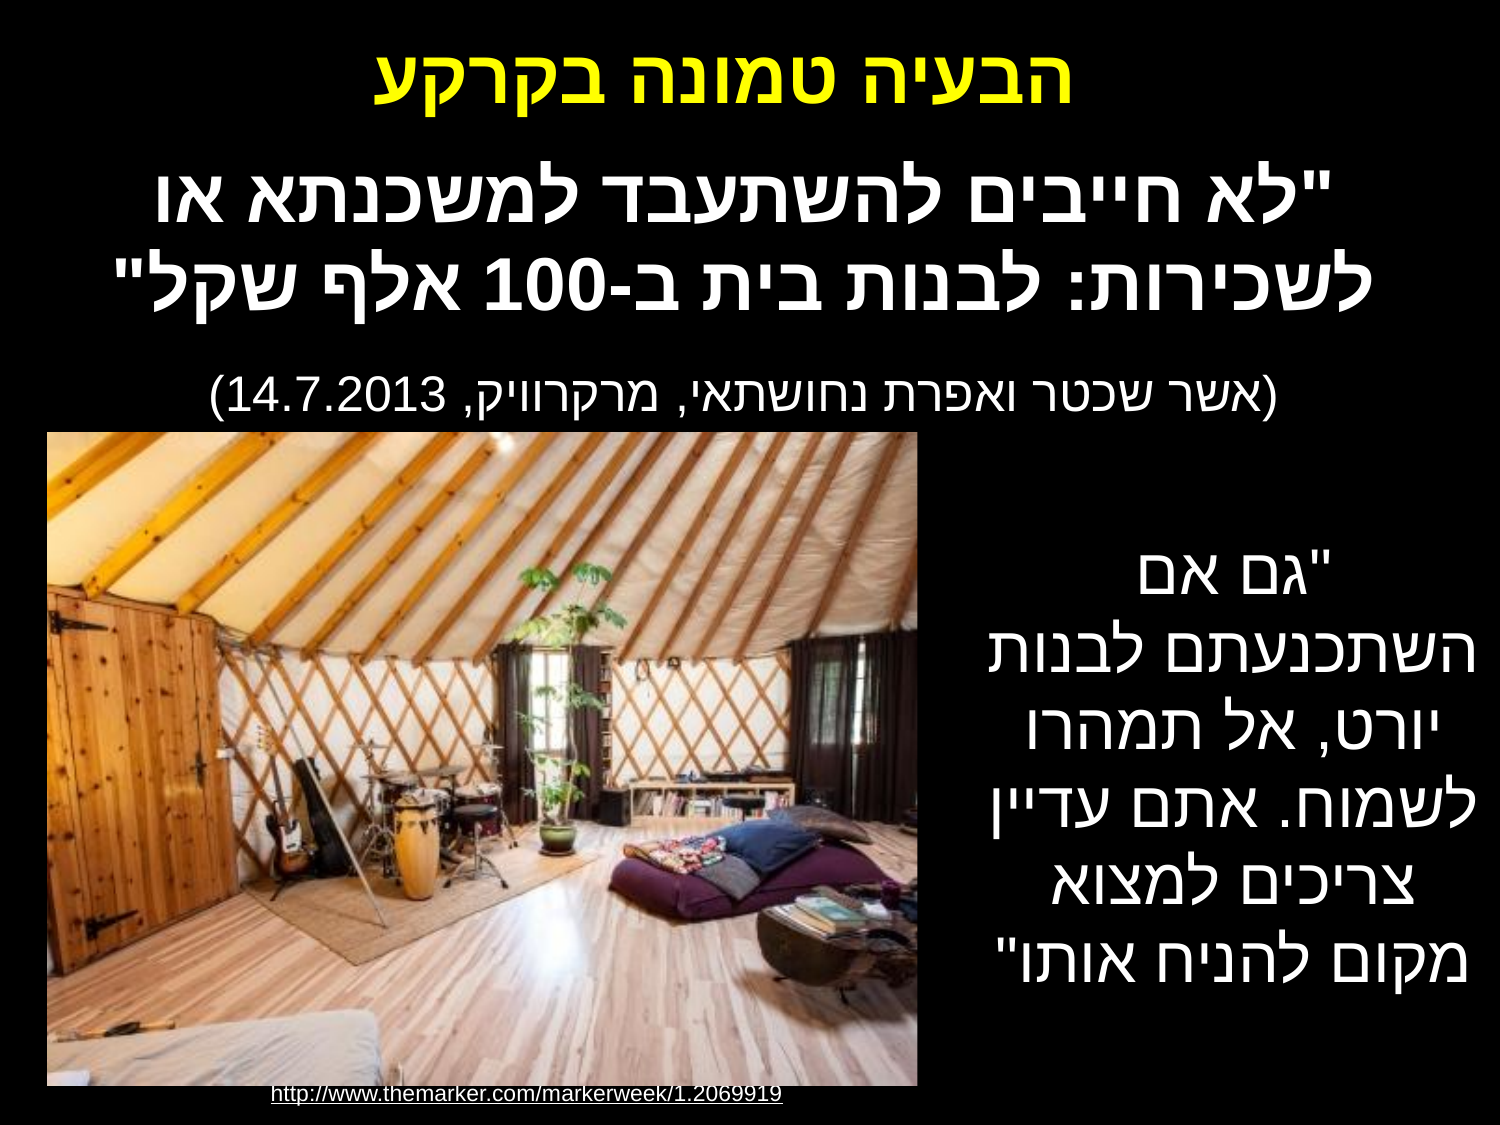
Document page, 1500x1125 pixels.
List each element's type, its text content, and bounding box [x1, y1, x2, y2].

title הבעיה טמונה בקרקע [24, 25, 1476, 134]
text_box "גם אם השתכנעתם לבנות יורט, אל תמהרו לשמוח. אתם עדיין צריכים למצוא מקום להניח אותו" [967, 515, 1500, 1000]
text_box http://www.themarker.com/markerweek/1.2069919 [24, 1001, 1476, 1125]
text_box "לא חייבים להשתעבד למשכנתא או לשכירות: לבנות בית ב-100 אלף שקל" (אשר שכטר ואפרת נחושתאי, מרקרוויק, 14.7.2013) [64, 137, 1424, 445]
text_box [47, 432, 918, 1086]
